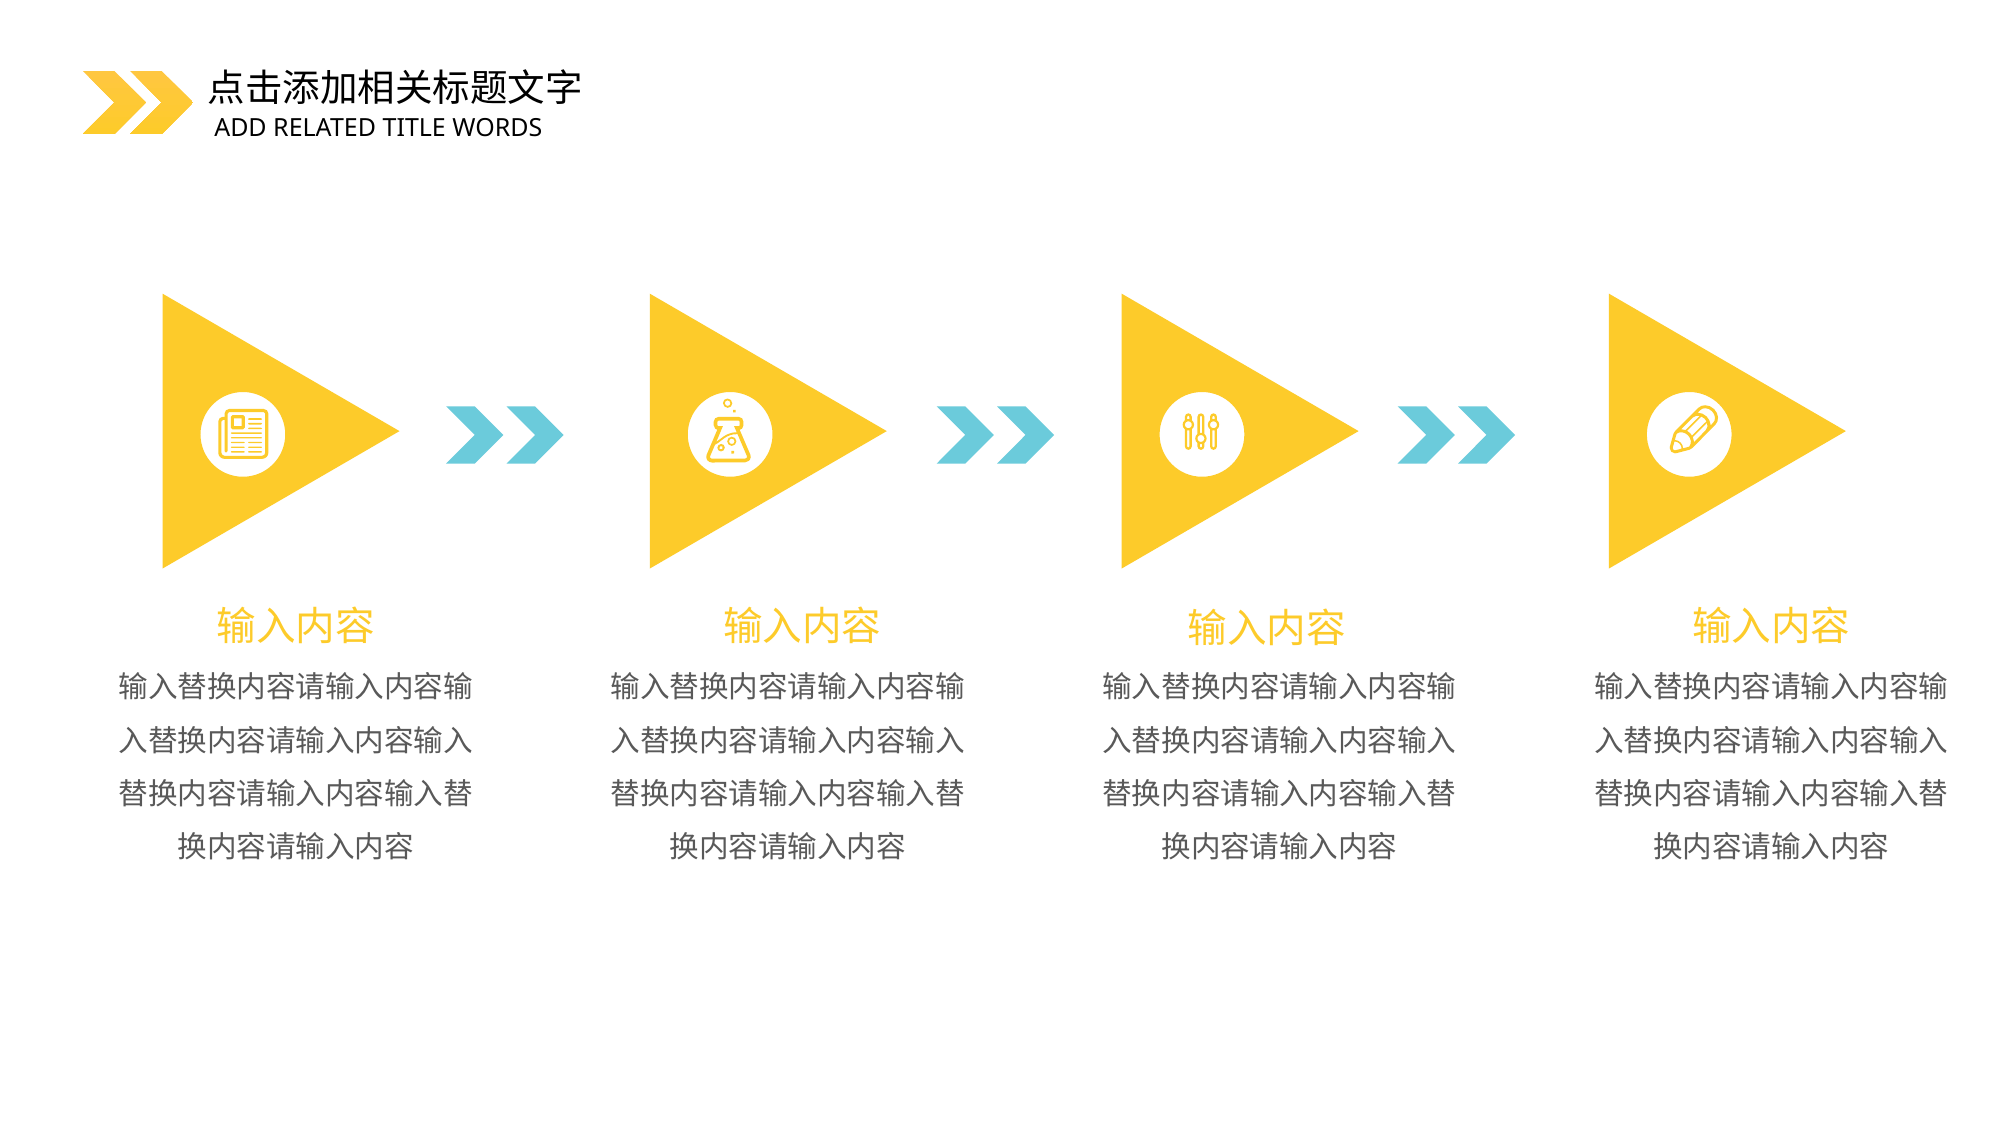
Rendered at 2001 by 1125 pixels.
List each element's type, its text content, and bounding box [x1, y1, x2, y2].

text_box [504, 405, 566, 465]
text_box [161, 291, 402, 571]
text_box [1455, 405, 1517, 465]
text_box [648, 291, 889, 571]
text_box 输入替换内容请输入内容输入替换内容请输入内容输入替换内容请输入内容输入替换内容请输入内容 [576, 640, 999, 874]
text_box [1395, 405, 1457, 465]
text_box [1120, 291, 1361, 571]
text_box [1182, 413, 1220, 450]
text_box [994, 405, 1056, 465]
text_box 输入内容 [1672, 591, 1871, 659]
text_box 输入替换内容请输入内容输入替换内容请输入内容输入替换内容请输入内容输入替换内容请输入内容 [84, 640, 507, 874]
text_box 输入内容 [702, 591, 902, 659]
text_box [218, 408, 269, 459]
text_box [698, 409, 759, 470]
text_box [443, 405, 505, 465]
text_box [934, 405, 996, 465]
text_box [1669, 405, 1719, 454]
text_box 输入内容 [1167, 592, 1366, 661]
text_box 输入内容 [196, 591, 395, 659]
text_box [1607, 291, 1848, 571]
text_box 输入替换内容请输入内容输入替换内容请输入内容输入替换内容请输入内容输入替换内容请输入内容 [1560, 640, 1983, 874]
text_box 输入替换内容请输入内容输入替换内容请输入内容输入替换内容请输入内容输入替换内容请输入内容 [1068, 640, 1491, 874]
